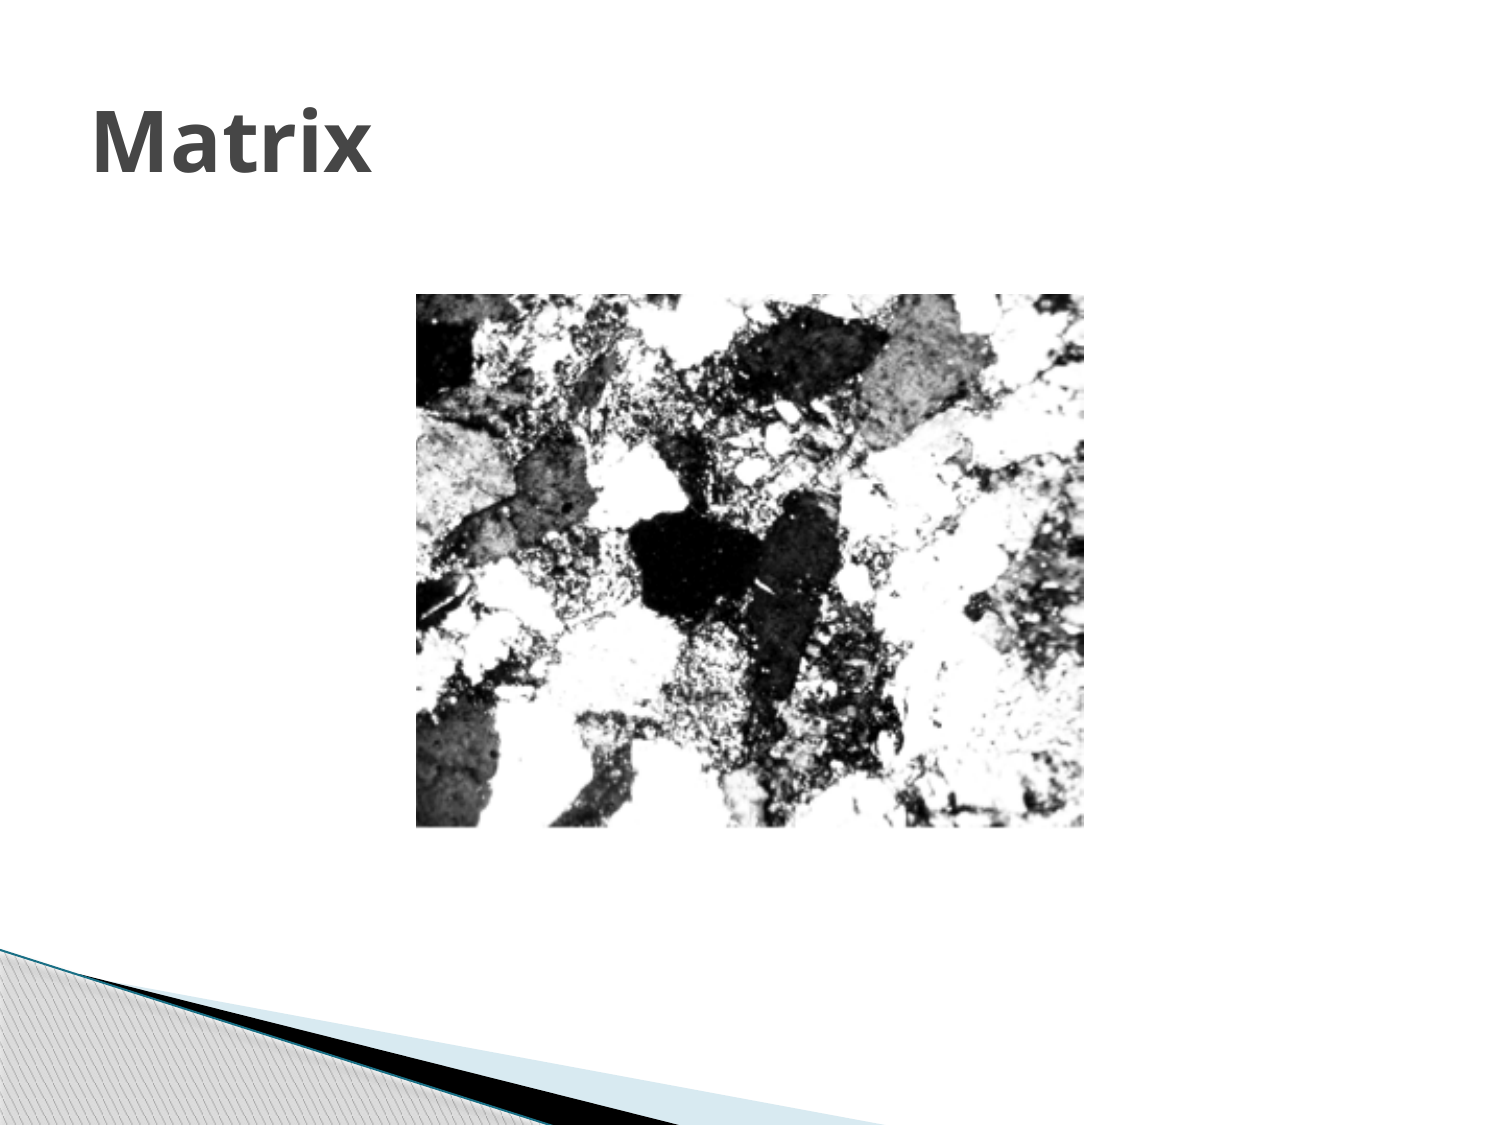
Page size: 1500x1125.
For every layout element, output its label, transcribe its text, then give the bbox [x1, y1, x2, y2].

title Matrix [75, 45, 1425, 233]
picture [416, 294, 1084, 831]
